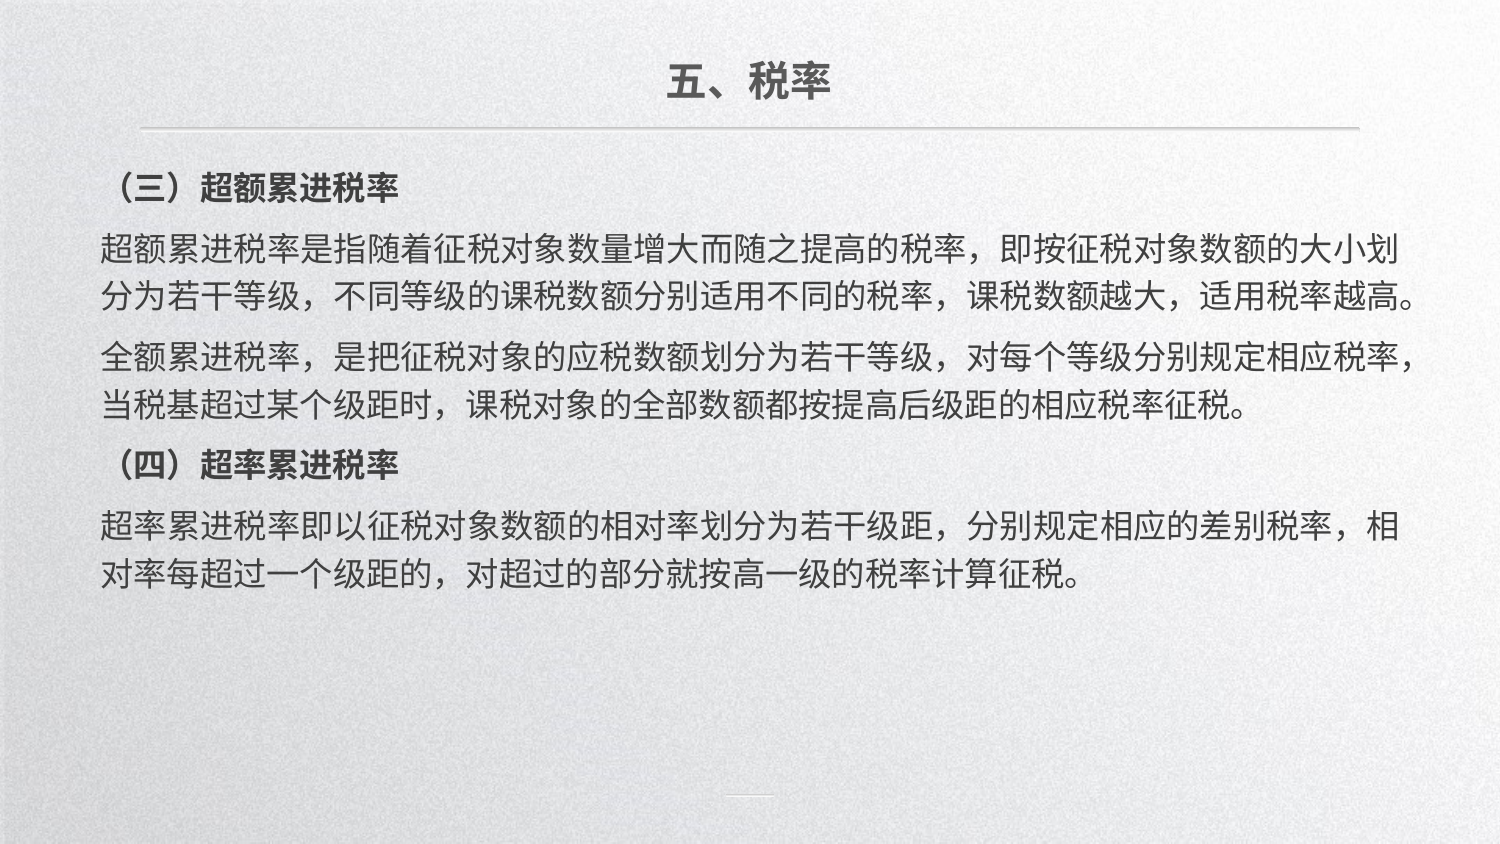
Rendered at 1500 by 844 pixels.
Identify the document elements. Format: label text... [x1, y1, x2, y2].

text_box （三）超额累进税率 超额累进税率是指随着征税对象数量增大而随之提高的税率，即按征税对象数额的大小划分为若干等级，不同等级的课税数额分别适用不同的税率，课税数额越大，适用税率越高。 全额累进税率，是把征税对象的应税数额划分为若干等级，对每个等级分别规定相应税率，当税基超过某个级距时，课税对象的全部数额都按提高后级距的相应税率征税。 （四）超率累进税率 超率累进税率即以征税对象数额的相对率划分为若干级距，分别规定相应的差别税率，相对率每超过一个级距的，对超过的部分就按高一级的税率计算征税。 [100, 159, 1400, 593]
picture [0, 0, 1500, 844]
text_box 五、税率 [459, 49, 1038, 111]
